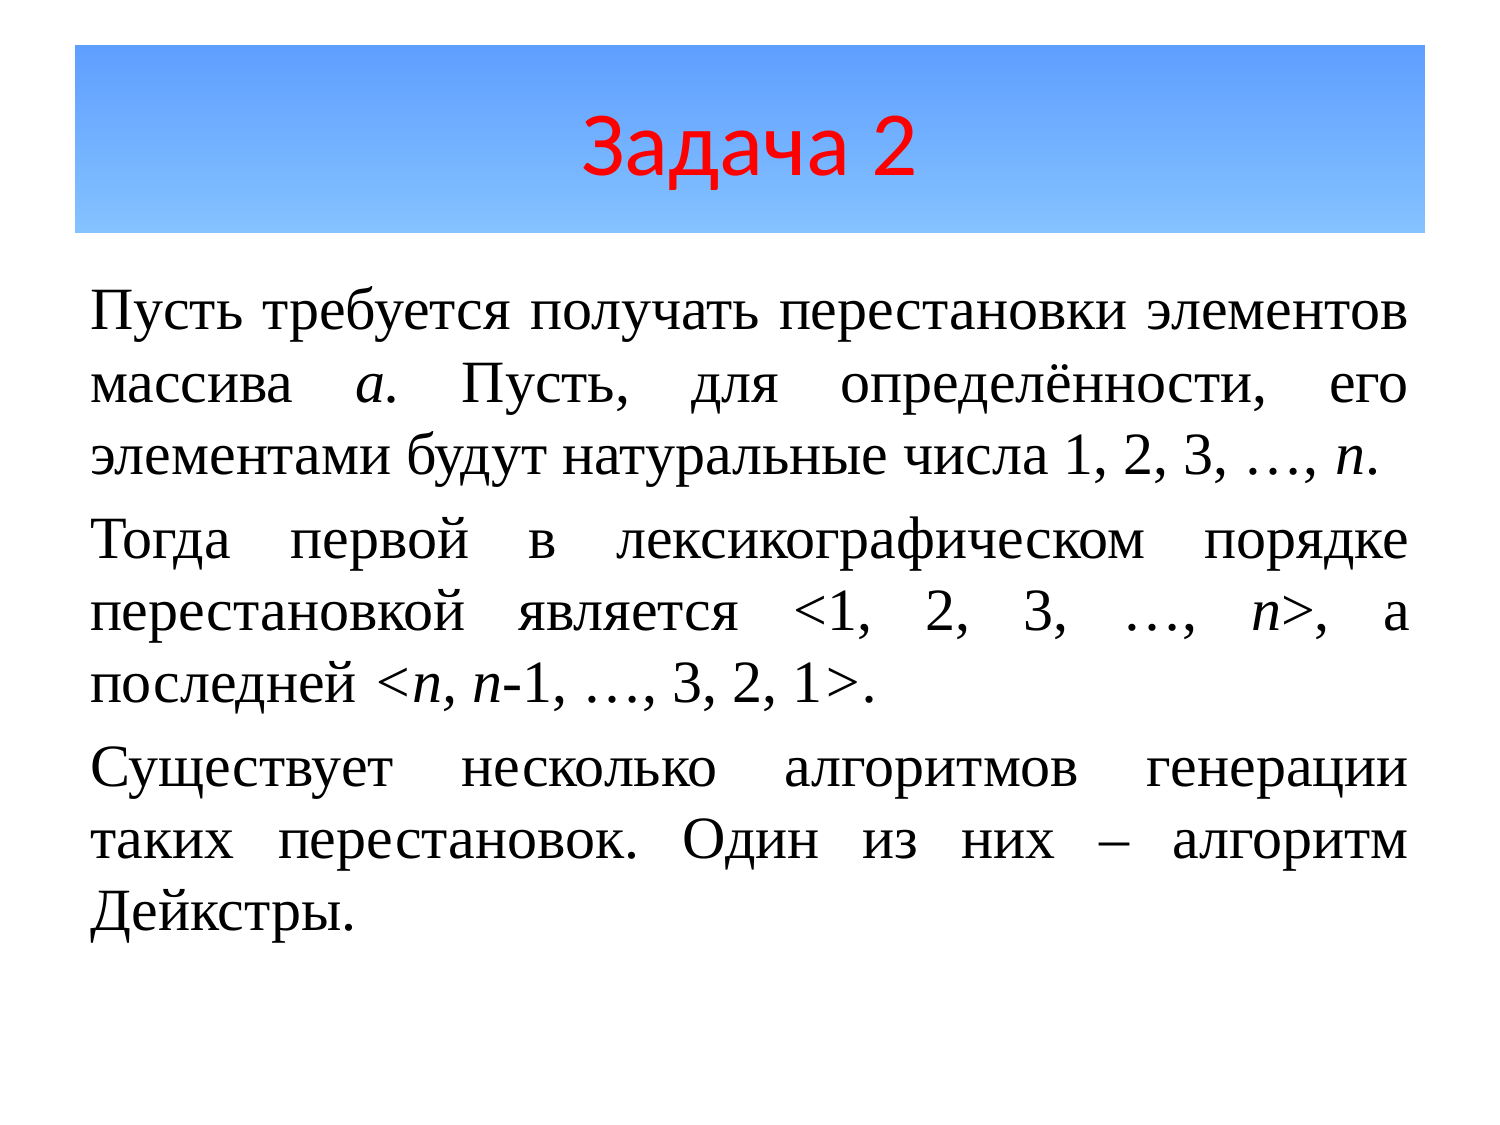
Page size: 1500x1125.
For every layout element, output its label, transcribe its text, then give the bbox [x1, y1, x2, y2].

list Пусть требуется получать перестановки элементов массива a. Пусть, для определённости, его элементами будут натуральные числа 1, 2, 3, …, n. Тогда первой в лексикографическом порядке перестановкой является <1, 2, 3, …, n>, а последней <n, n-1, …, 3, 2, 1>. Существует несколько алгоритмов генерации таких перестановок. Один из них – алгоритм Дейкстры. [75, 262, 1425, 1005]
title Задача 2 [75, 45, 1425, 233]
